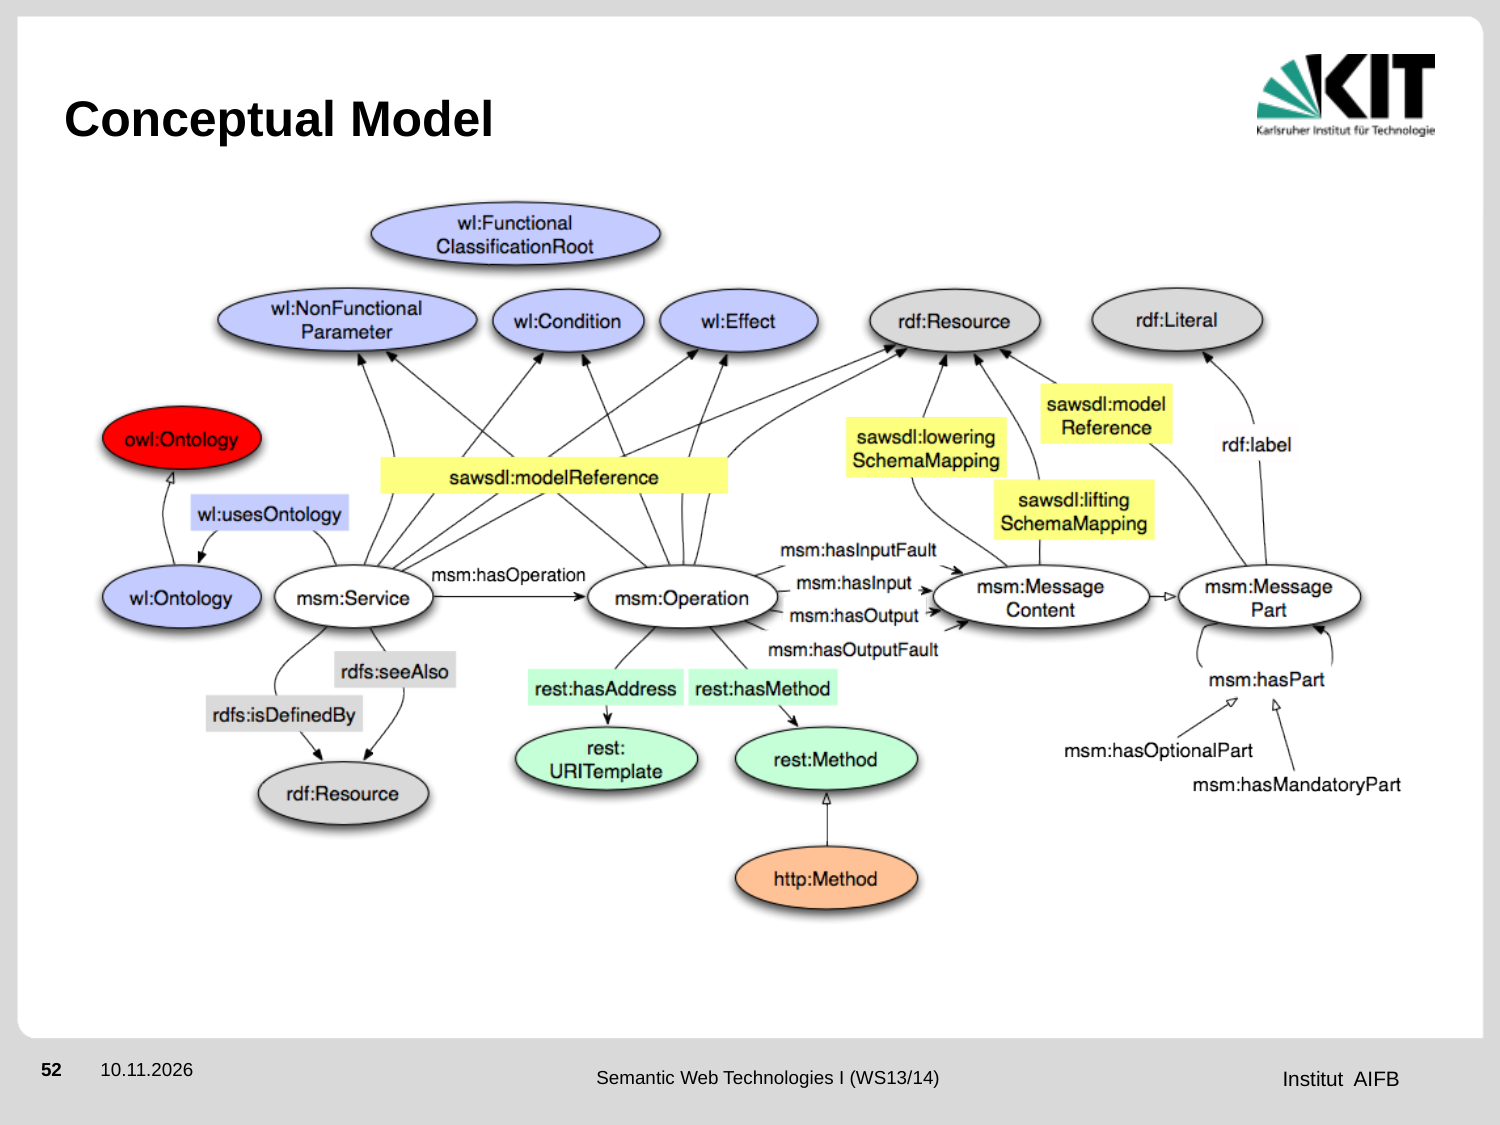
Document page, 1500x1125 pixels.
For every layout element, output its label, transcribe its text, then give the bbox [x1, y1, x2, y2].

picture [0, 0, 1500, 1125]
title Conceptual Model [64, 54, 1198, 147]
